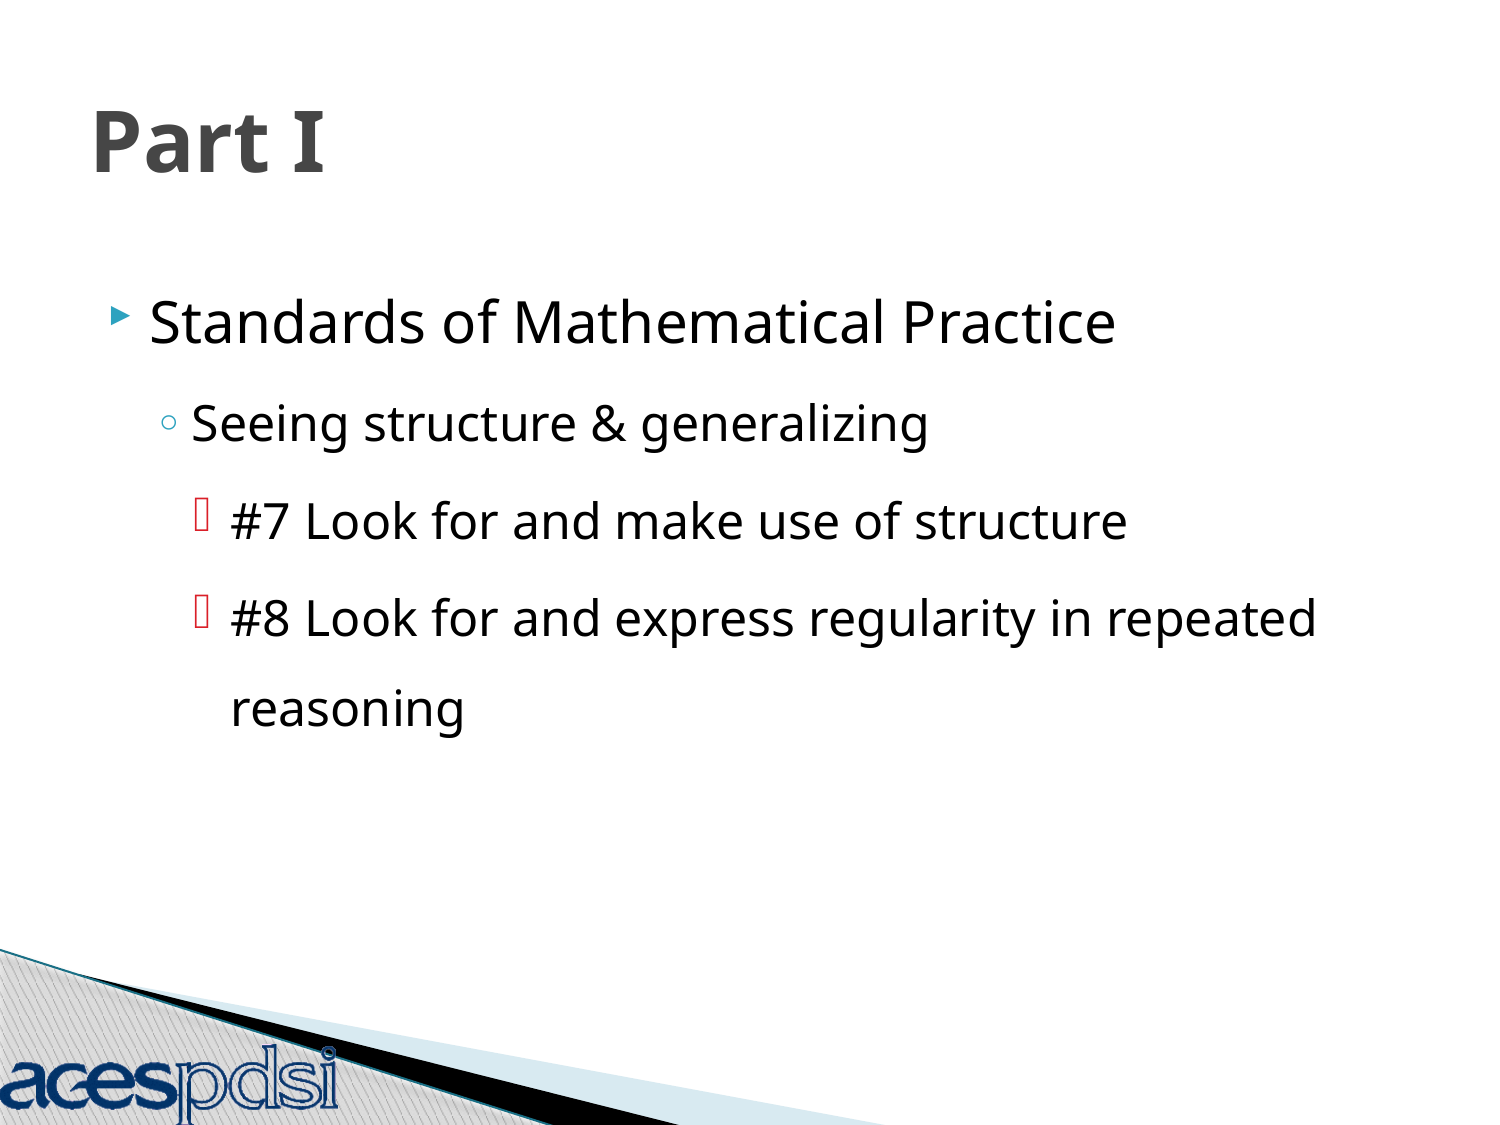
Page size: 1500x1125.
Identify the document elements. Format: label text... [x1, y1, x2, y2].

picture [0, 1044, 338, 1125]
list Standards of Mathematical Practice Seeing structure & generalizing #7 Look for and make use of structure #8 Look for and express regularity in repeated reasoning [75, 243, 1425, 986]
title Part I [75, 45, 1425, 233]
